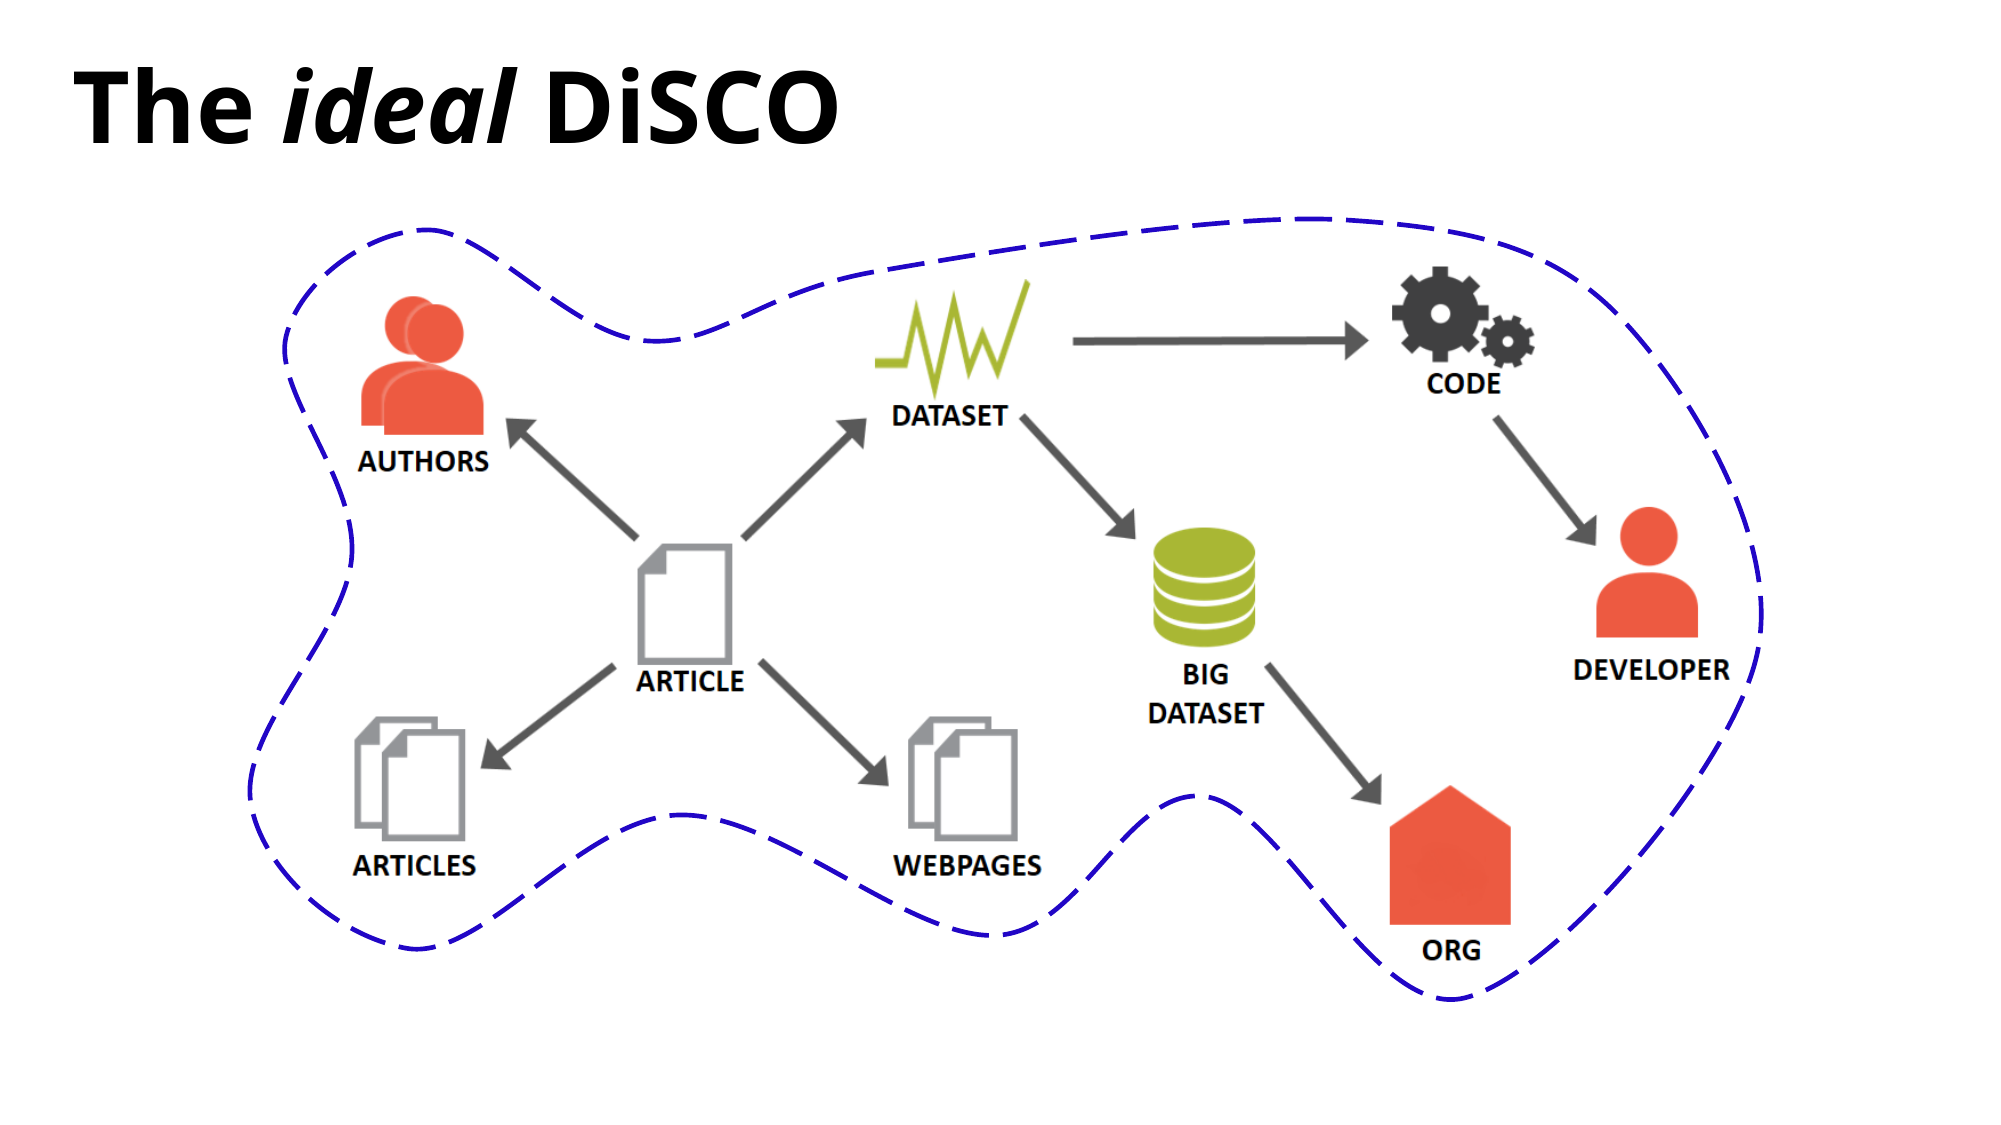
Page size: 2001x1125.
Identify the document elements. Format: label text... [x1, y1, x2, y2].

text_box [283, 266, 333, 477]
text_box [974, 217, 1531, 254]
text_box [1379, 965, 1527, 1001]
picture [333, 254, 1762, 965]
text_box [248, 613, 333, 919]
text_box [351, 228, 492, 254]
title The ideal DiSCO [57, 36, 1948, 187]
